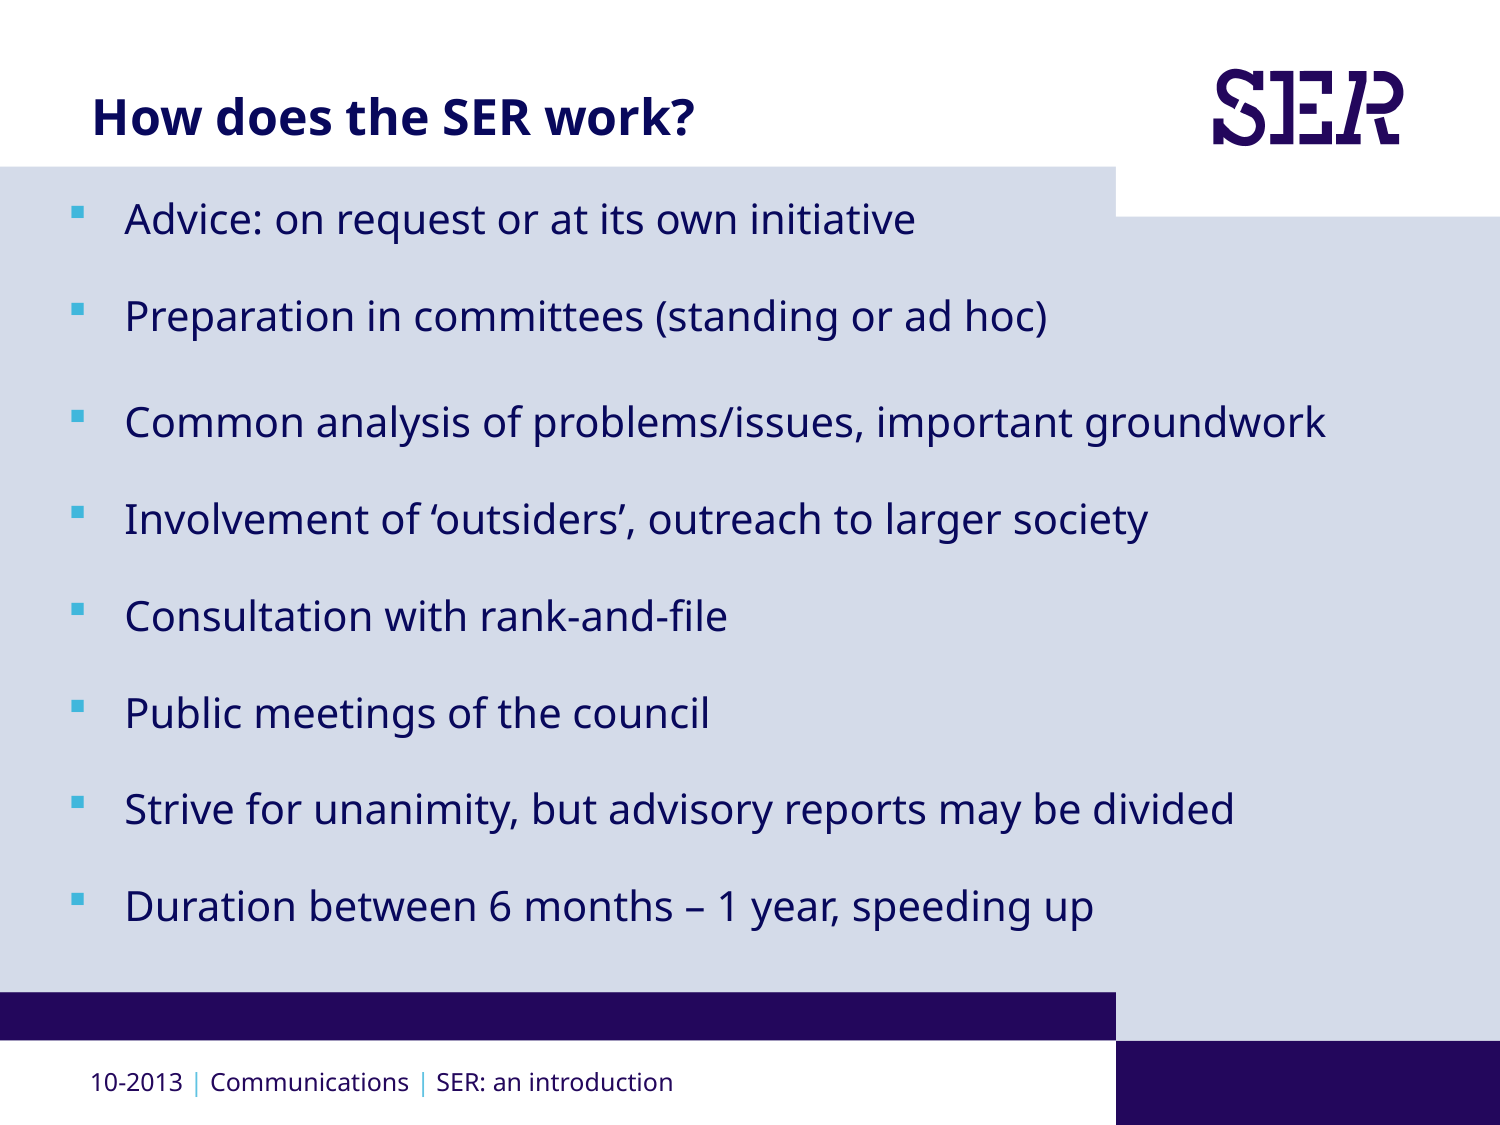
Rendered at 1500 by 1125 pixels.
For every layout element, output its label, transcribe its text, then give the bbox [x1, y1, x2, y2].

list Advice: on request or at its own initiative Preparation in committees (standing or ad hoc) Common analysis of problems/issues, important groundwork Involvement of ‘outsiders’, outreach to larger society Consultation with rank-and-file Public meetings of the council Strive for unanimity, but advisory reports may be divided Duration between 6 months – 1 year, speeding up [52, 136, 1424, 913]
picture [0, 992, 1500, 1125]
title How does the SER work? [76, 77, 1176, 136]
picture [0, 0, 1500, 217]
